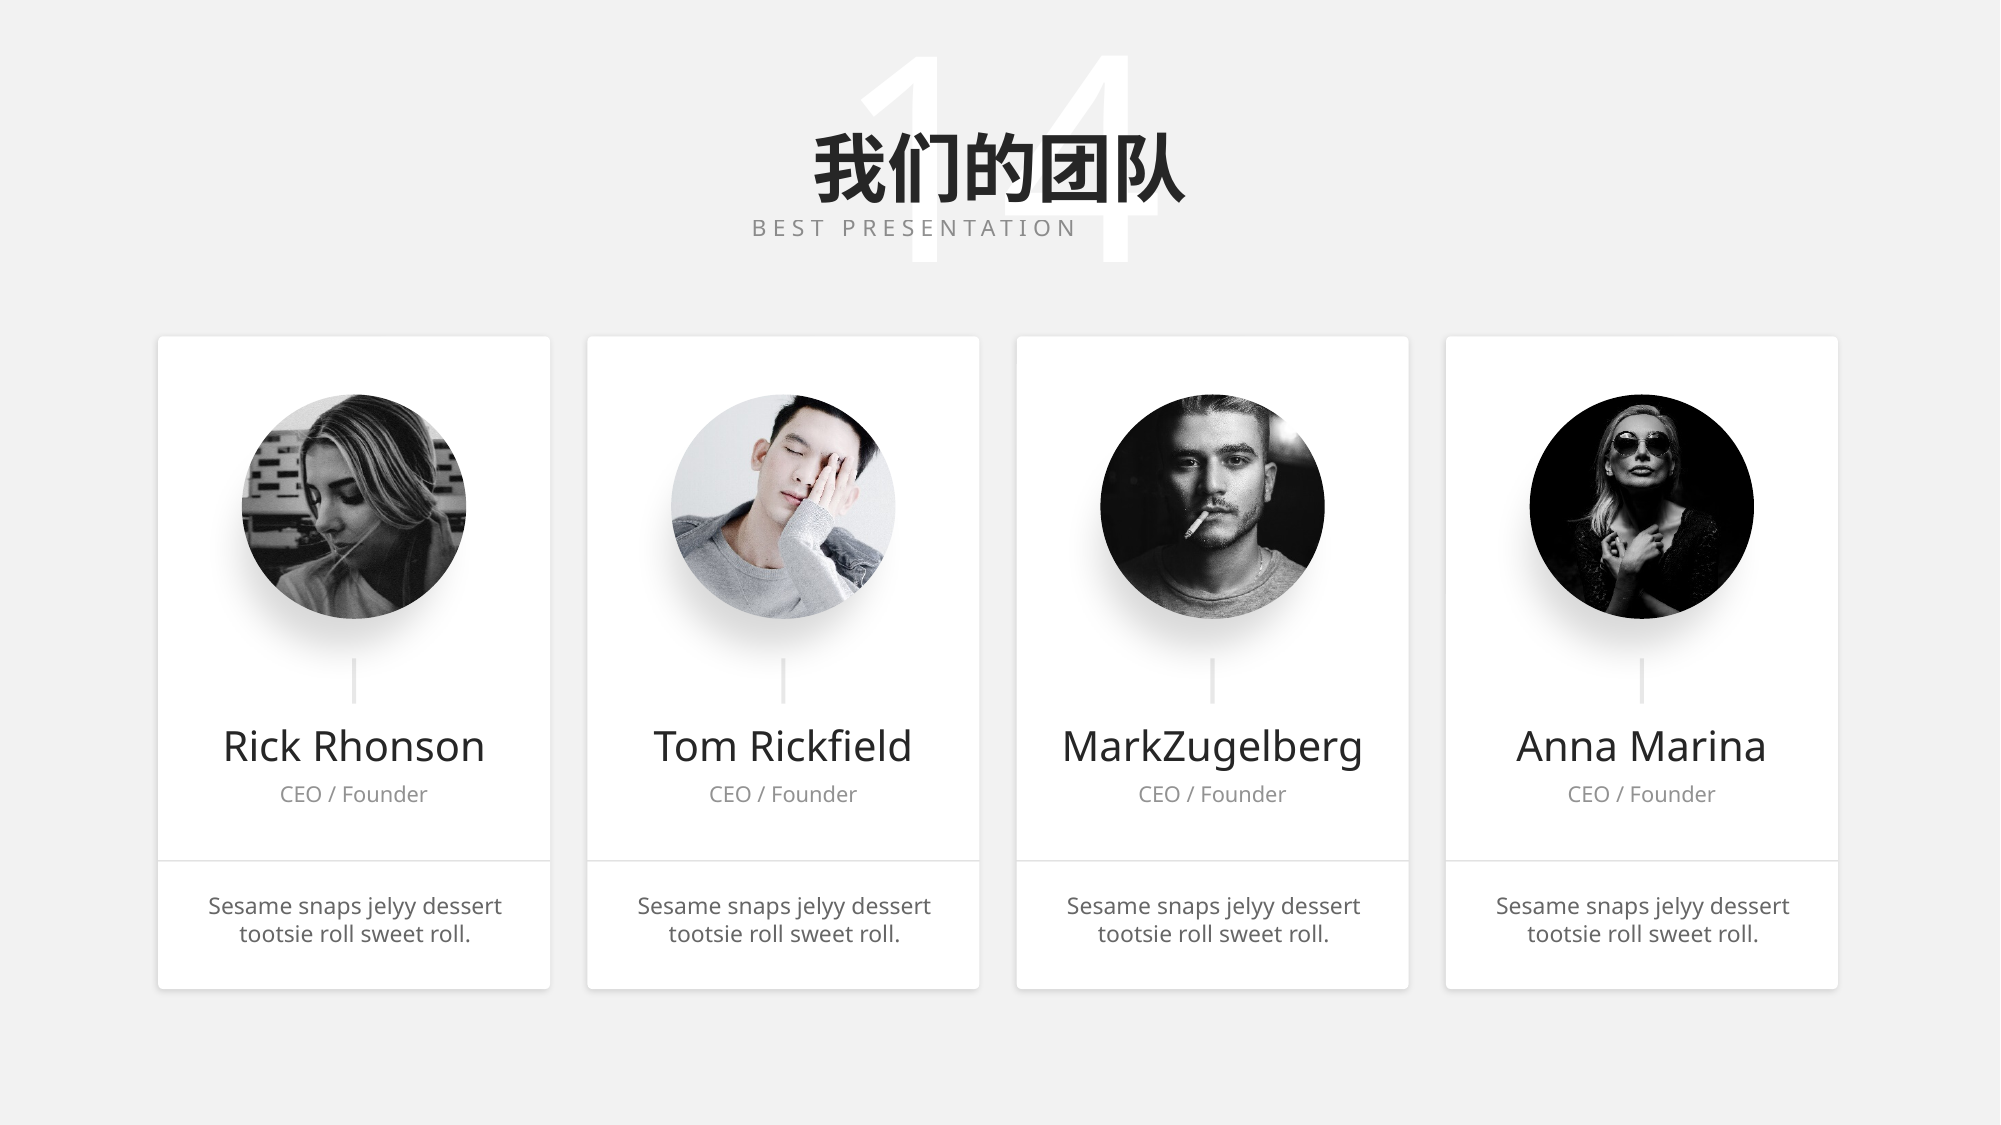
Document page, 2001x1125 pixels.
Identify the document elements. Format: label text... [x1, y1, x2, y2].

picture [1529, 394, 1754, 619]
picture [1100, 394, 1325, 619]
list BEST PRESENTATION TEMPLATE [204, 209, 1796, 261]
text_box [1016, 336, 1409, 990]
picture [241, 394, 467, 619]
title 我们的团队 [204, 133, 1796, 209]
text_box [587, 336, 980, 990]
picture [671, 394, 896, 619]
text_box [1445, 336, 1838, 990]
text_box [158, 336, 551, 990]
